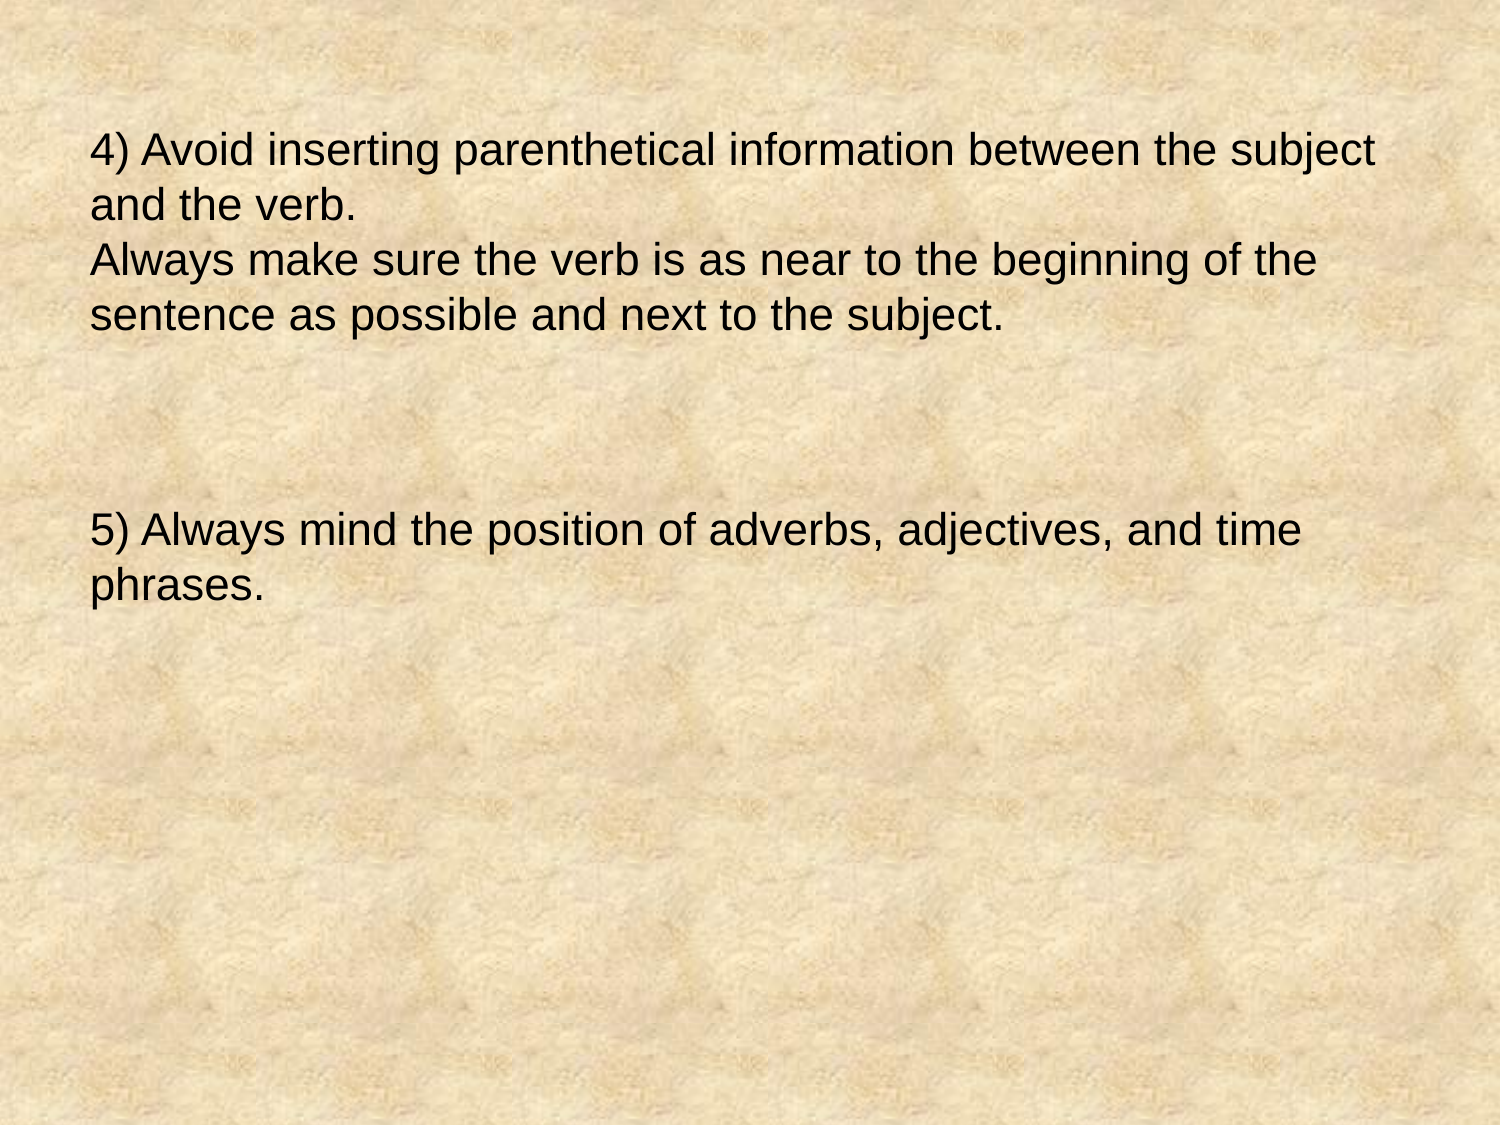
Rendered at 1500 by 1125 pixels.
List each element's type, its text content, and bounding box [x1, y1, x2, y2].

picture [0, 0, 1500, 1125]
text_box 5) Always mind the position of adverbs, adjectives, and time phrases. [75, 491, 1463, 617]
text_box 4) Avoid inserting parenthetical information between the subject and the verb. Always make sure the verb is as near to the beginning of the sentence as possible and next to the subject. [75, 112, 1463, 348]
